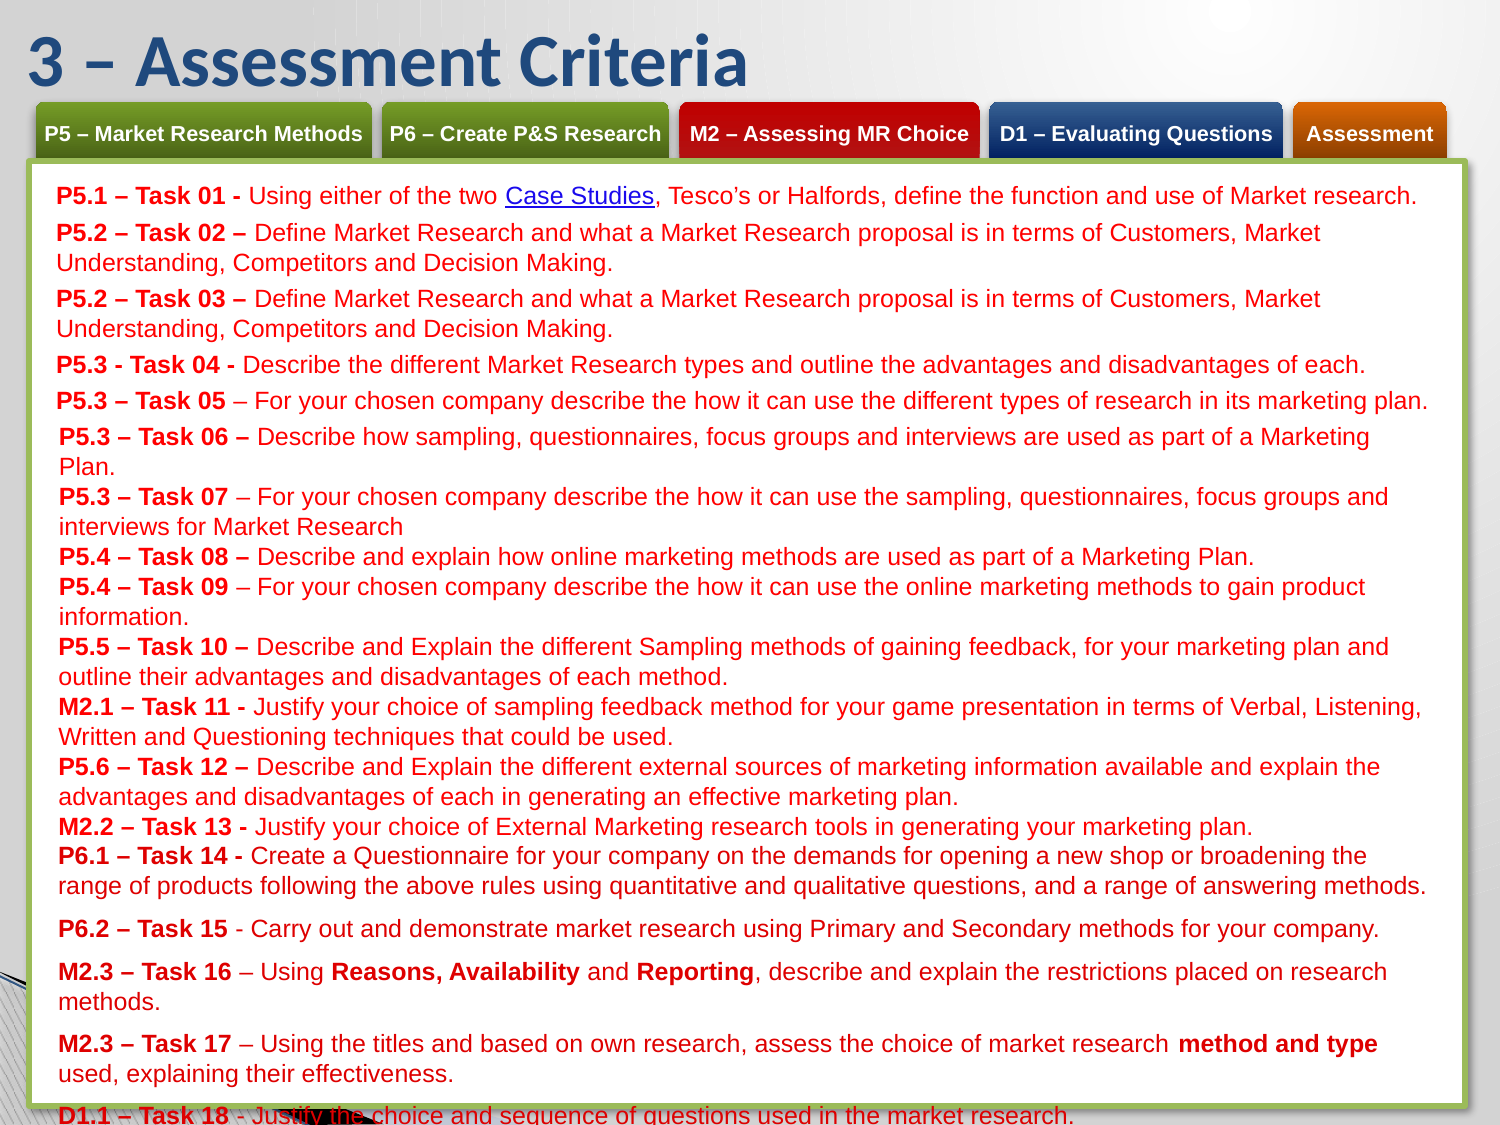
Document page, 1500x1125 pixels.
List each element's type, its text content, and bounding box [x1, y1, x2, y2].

title 3 – Assessment Criteria [11, 11, 1465, 102]
text_box P5.1 – Task 01 - Using either of the two Case Studies, Tesco’s or Halfords, define the function and use of Market research. P5.2 – Task 02 – Define Market Research and what a Market Research proposal is in terms of Customers, Market Understanding, Competitors and Decision Making. P5.2 – Task 03 – Define Market Research and what a Market Research proposal is in terms of Customers, Market Understanding, Competitors and Decision Making. P5.3 - Task 04 - Describe the different Market Research types and outline the advantages and disadvantages of each. P5.3 – Task 05 – For your chosen company describe the how it can use the different types of research in its marketing plan. P5.3 – Task 06 – Describe how sampling, questionnaires, focus groups and interviews are used as part of a Marketing Plan. P5.3 – Task 07 – For your chosen company describe the how it can use the sampling, questionnaires, focus groups and interviews for Market Research P5.4 – Task 08 – Describe and explain how online marketing methods are used as part of a Marketing Plan. P5.4 – Task 09 – For your chosen company describe the how it can use the online marketing methods to gain product information. P5.5 – Task 10 – Describe and Explain the different Sampling methods of gaining feedback, for your marketing plan and outline their advantages and disadvantages of each method. M2.1 – Task 11 - Justify your choice of sampling feedback method for your game presentation in terms of Verbal, Listening, Written and Questioning techniques that could be used. P5.6 – Task 12 – Describe and Explain the different external sources of marketing information available and explain the advantages and disadvantages of each in generating an effective marketing plan. M2.2 – Task 13 - Justify your choice of External Marketing research tools in generating your marketing plan. P6.1 – Task 14 - Create a Questionnaire for your company on the demands for opening a new shop or broadening the range of products following the above rules using quantitative and qualitative questions, and a range of answering methods. P6.2 – Task 15 - Carry out and demonstrate market research using Primary and Secondary methods for your company. M2.3 – Task 16 – Using Reasons, Availability and Reporting, describe and explain the restrictions placed on research methods. M2.3 – Task 17 – Using the titles and based on own research, assess the choice of market research method and type used, explaining their effectiveness. D1.1 – Task 18 - Justify the choice and sequence of questions used in the market research. [41, 172, 1447, 1125]
